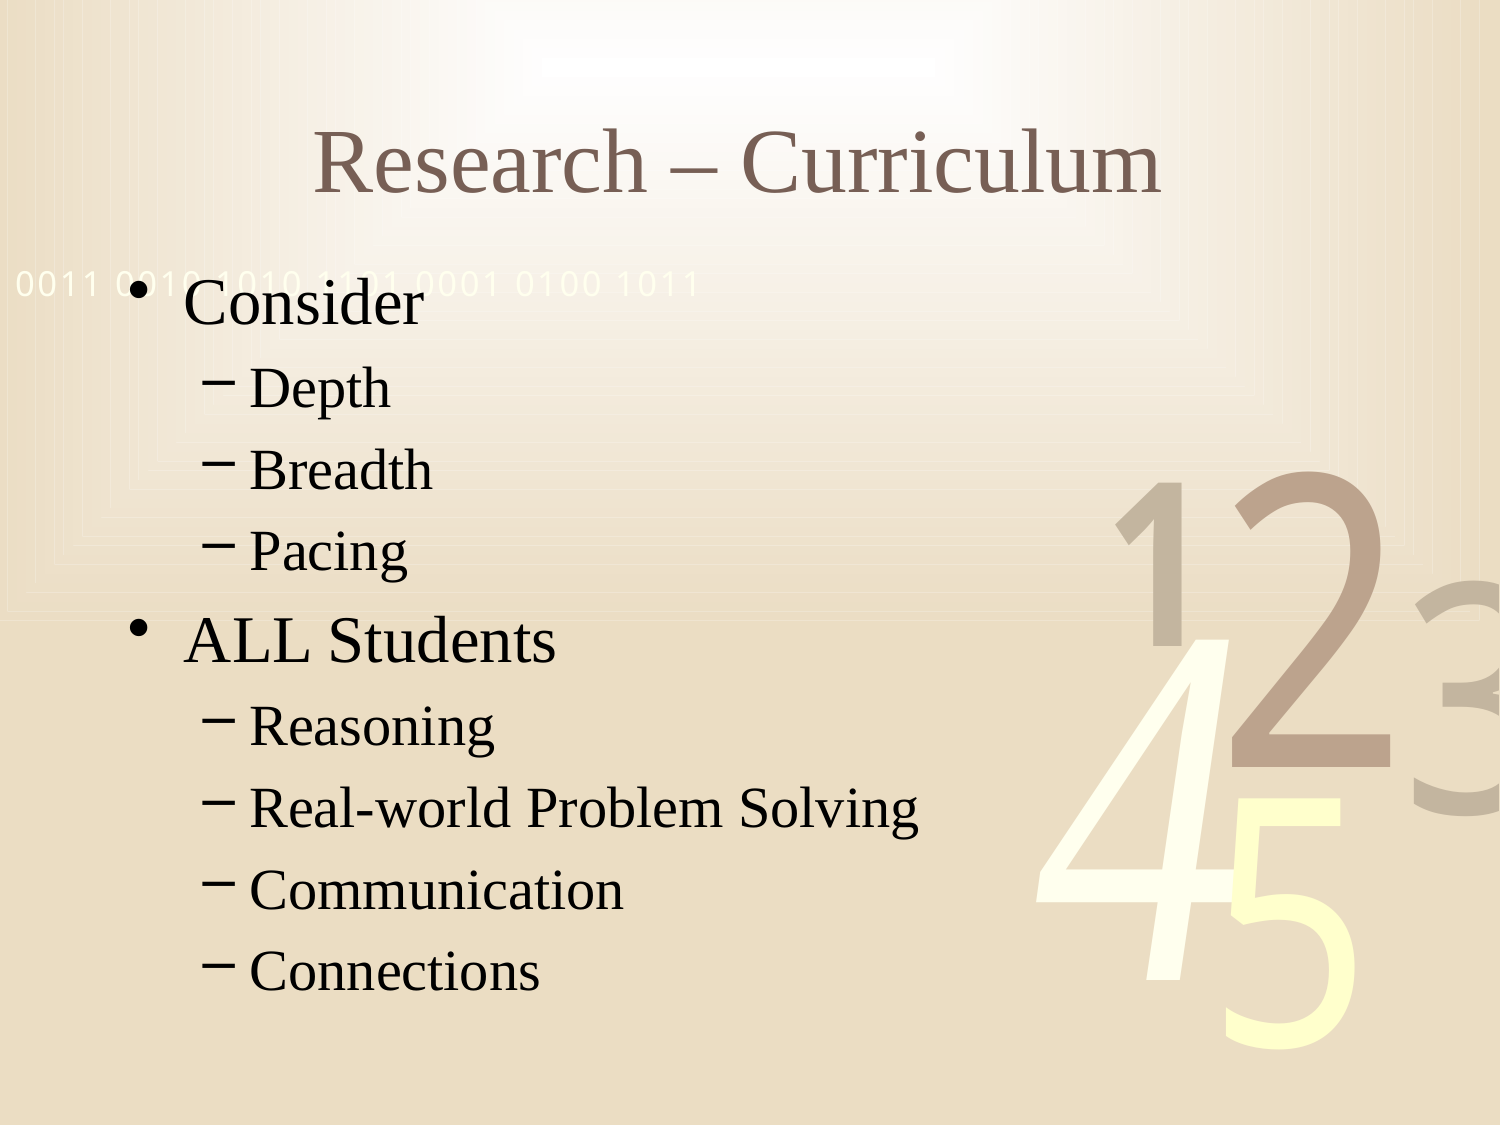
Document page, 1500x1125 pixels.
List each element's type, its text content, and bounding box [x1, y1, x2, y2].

list Consider Depth Breadth Pacing ALL Students Reasoning Real-world Problem Solving Communication Connections [112, 249, 1388, 1063]
title Research – Curriculum [112, 62, 1388, 249]
